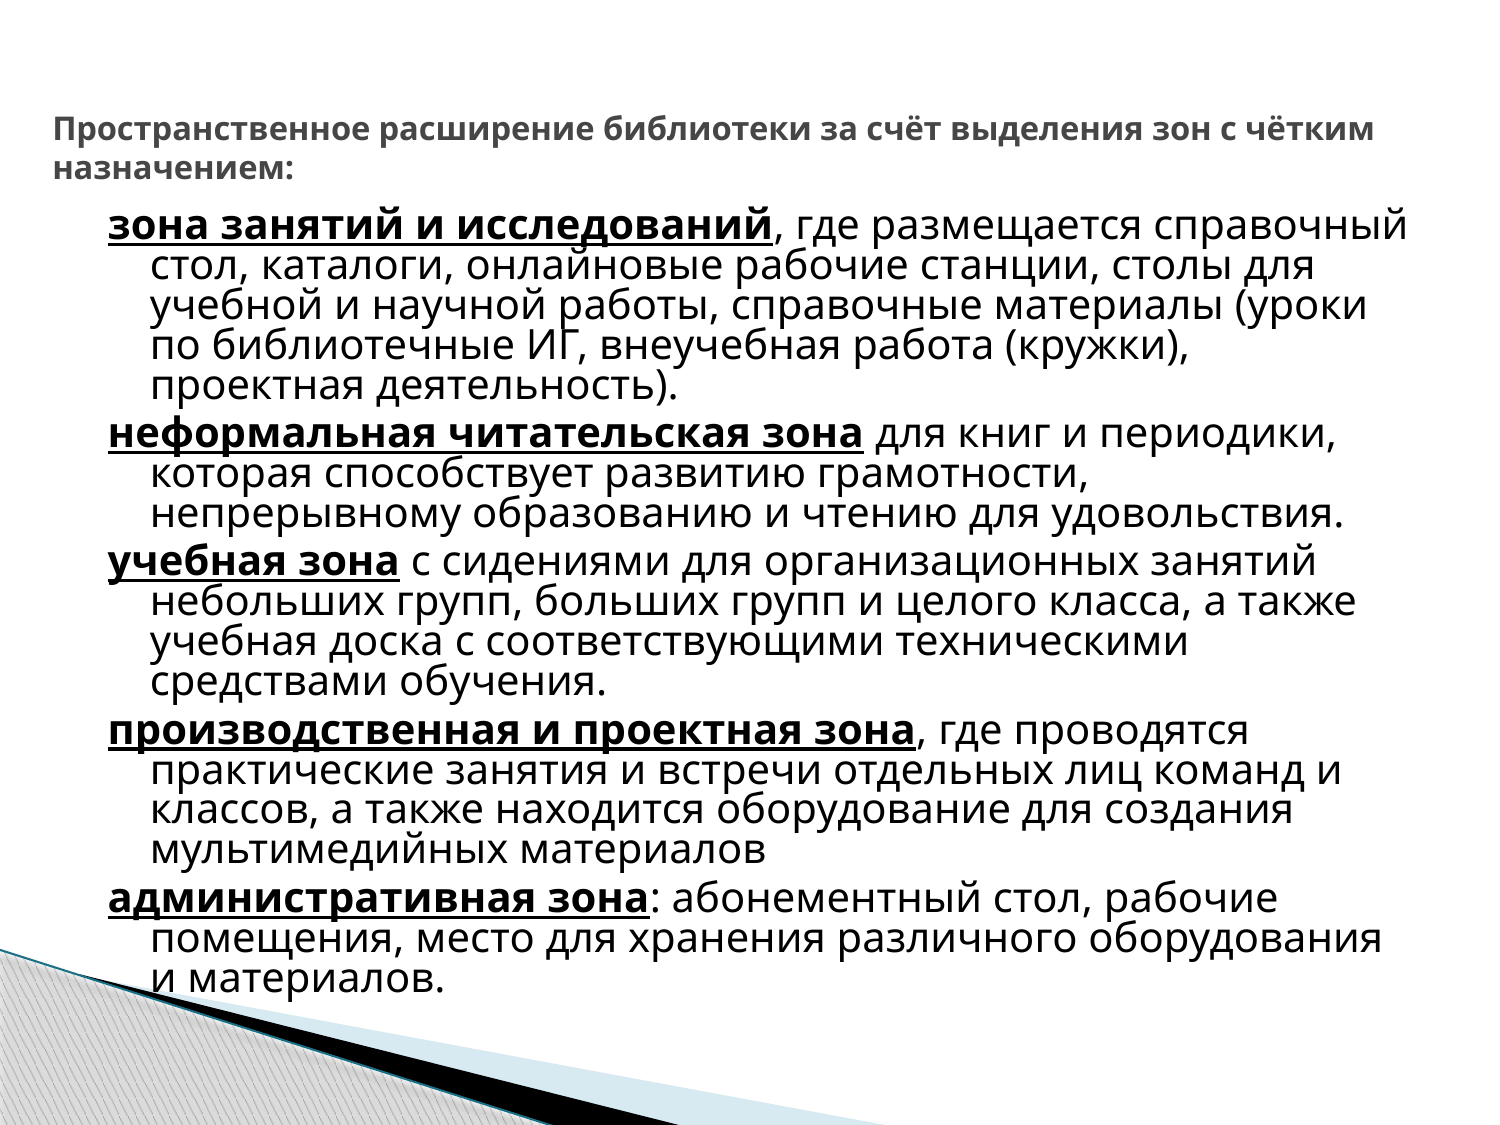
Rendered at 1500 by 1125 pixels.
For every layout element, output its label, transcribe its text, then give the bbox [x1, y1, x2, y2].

title Пространственное расширение библиотеки за счёт выделения зон с чётким назначением: [37, 99, 1500, 233]
list зона занятий и исследований, где размещается справочный стол, каталоги, онлайновые рабочие станции, столы для учебной и научной работы, справочные материалы (уроки по библиотечные ИГ, внеучебная работа (кружки), проектная деятельность). неформальная читательская зона для книг и периодики, которая способствует развитию грамотности, непрерывному образованию и чтению для удовольствия. учебная зона с сидениями для организационных занятий небольших групп, больших групп и целого класса, а также учебная доска с соответствующими техническими средствами обучения. производственная и проектная зона, где проводятся практические занятия и встречи отдельных лиц команд и классов, а также находится оборудование для создания мультимедийных материалов административная зона: абонементный стол, рабочие помещения, место для хранения различного оборудования и материалов. [75, 233, 1425, 1125]
